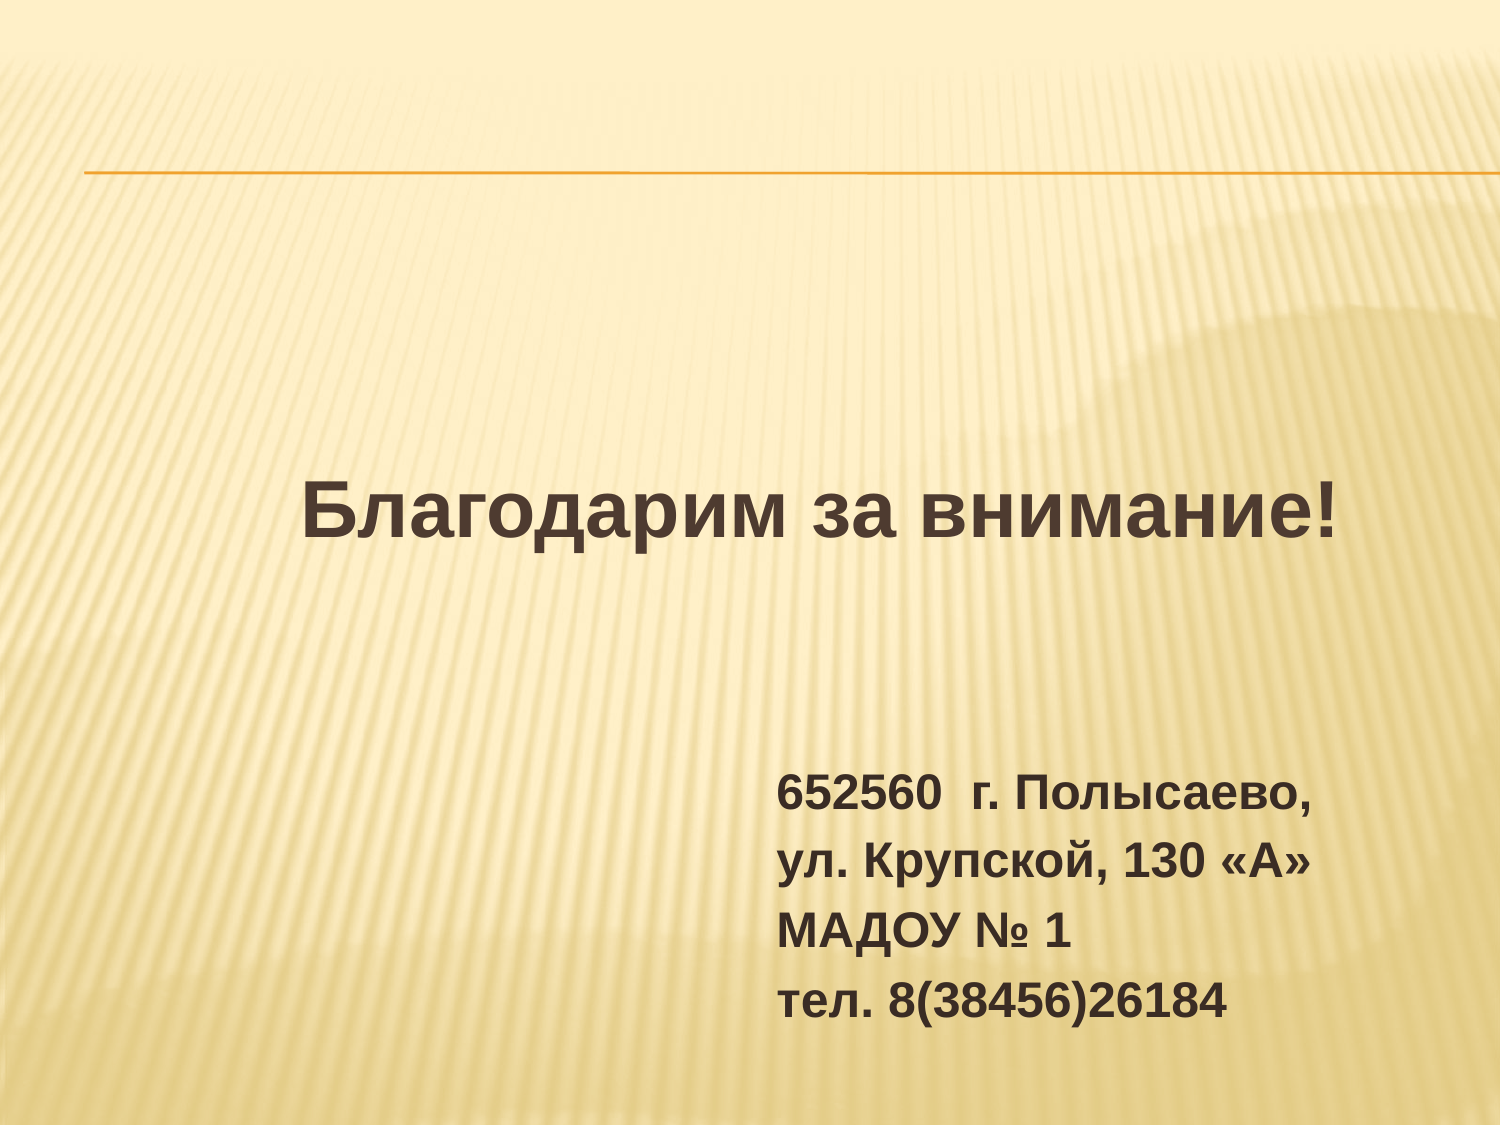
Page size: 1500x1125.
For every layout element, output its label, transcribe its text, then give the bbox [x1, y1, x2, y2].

text_box Благодарим за внимание! [210, 456, 1454, 563]
text_box 652560 г. Полысаево, ул. Крупской, 130 «А» МАДОУ № 1 тел. 8(38456)26184 [761, 773, 1418, 1034]
